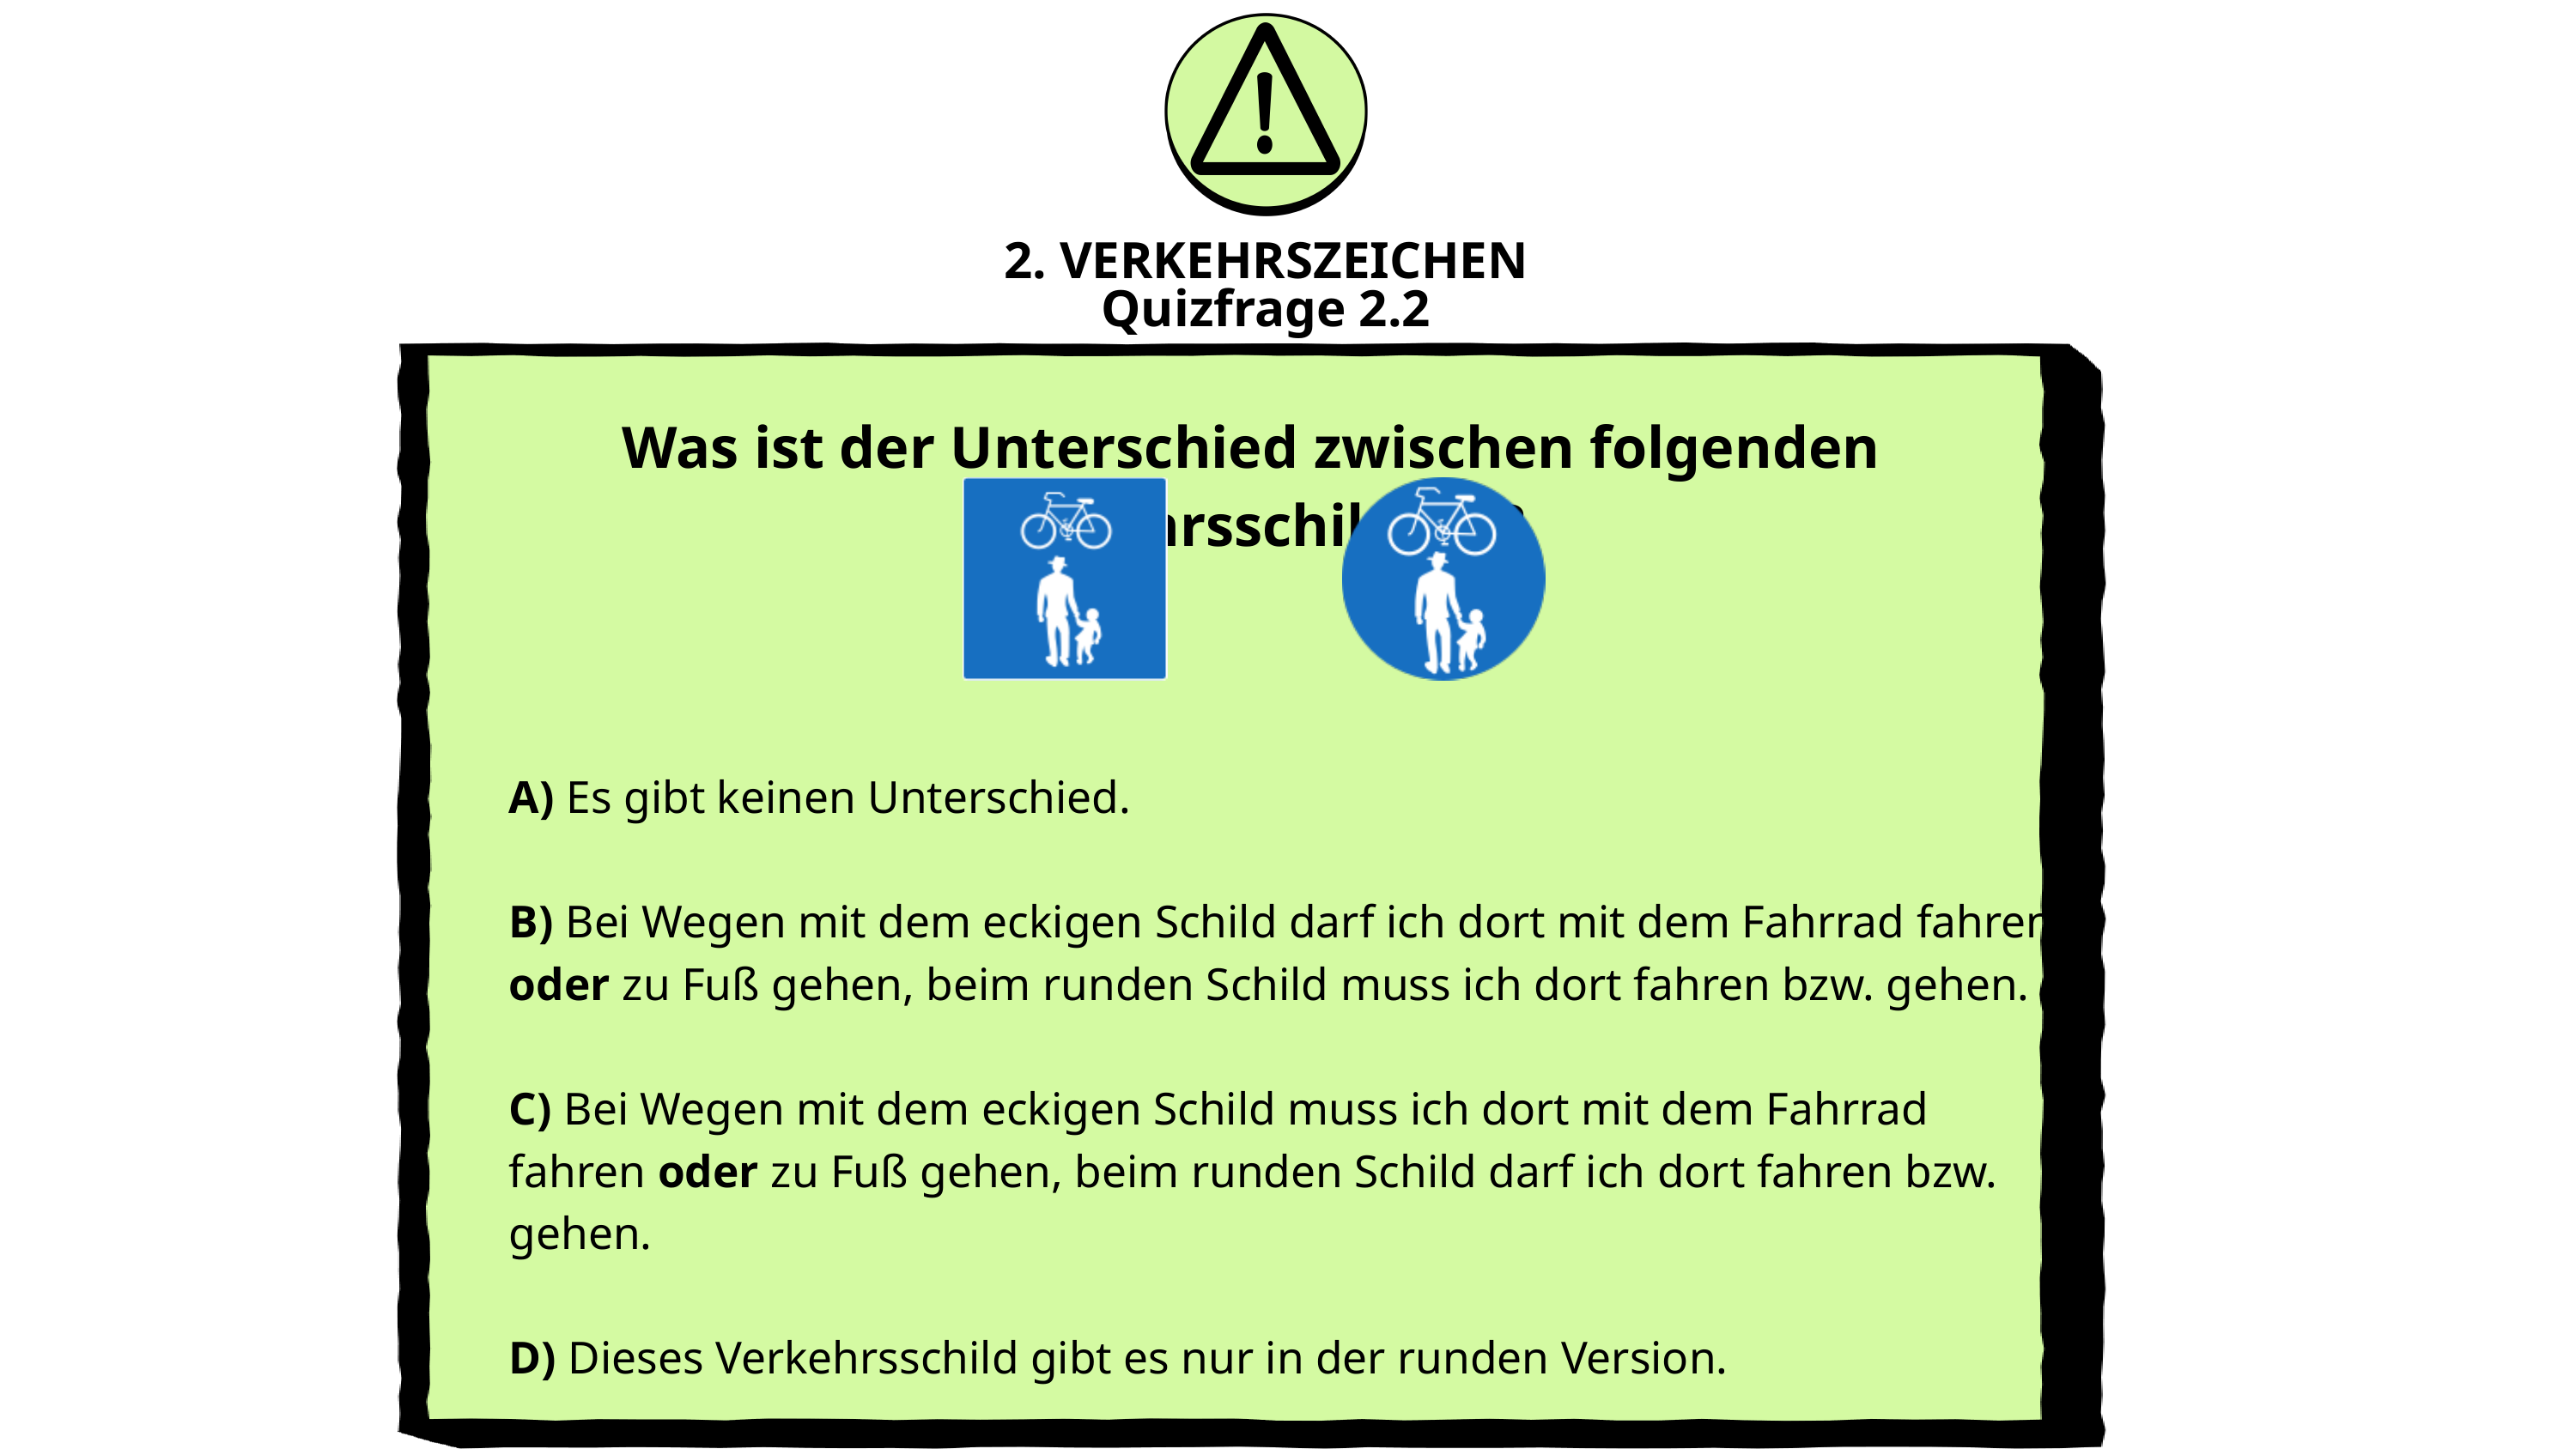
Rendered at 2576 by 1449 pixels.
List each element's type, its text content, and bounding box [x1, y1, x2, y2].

text_box [1164, 13, 1368, 216]
picture [963, 476, 1168, 681]
text_box [397, 342, 2106, 1449]
picture [1341, 476, 1546, 681]
text_box [1190, 22, 1343, 175]
text_box 2. VERKEHRSZEICHEN Quizfrage 2.2 [927, 241, 1606, 336]
text_box Was ist der Unterschied zwischen folgenden Verkehrsschildern? A) Es gibt keinen Unterschied. B) Bei Wegen mit dem eckigen Schild darf ich dort mit dem Fahrrad fahren oder zu Fuß gehen, beim runden Schild muss ich dort fahren bzw. gehen. C) Bei Wegen mit dem eckigen Schild muss ich dort mit dem Fahrrad fahren oder zu Fuß gehen, beim runden Schild darf ich dort fahren bzw. gehen. D) Dieses Verkehrsschild gibt es nur in der runden Version. [444, 402, 2058, 1384]
